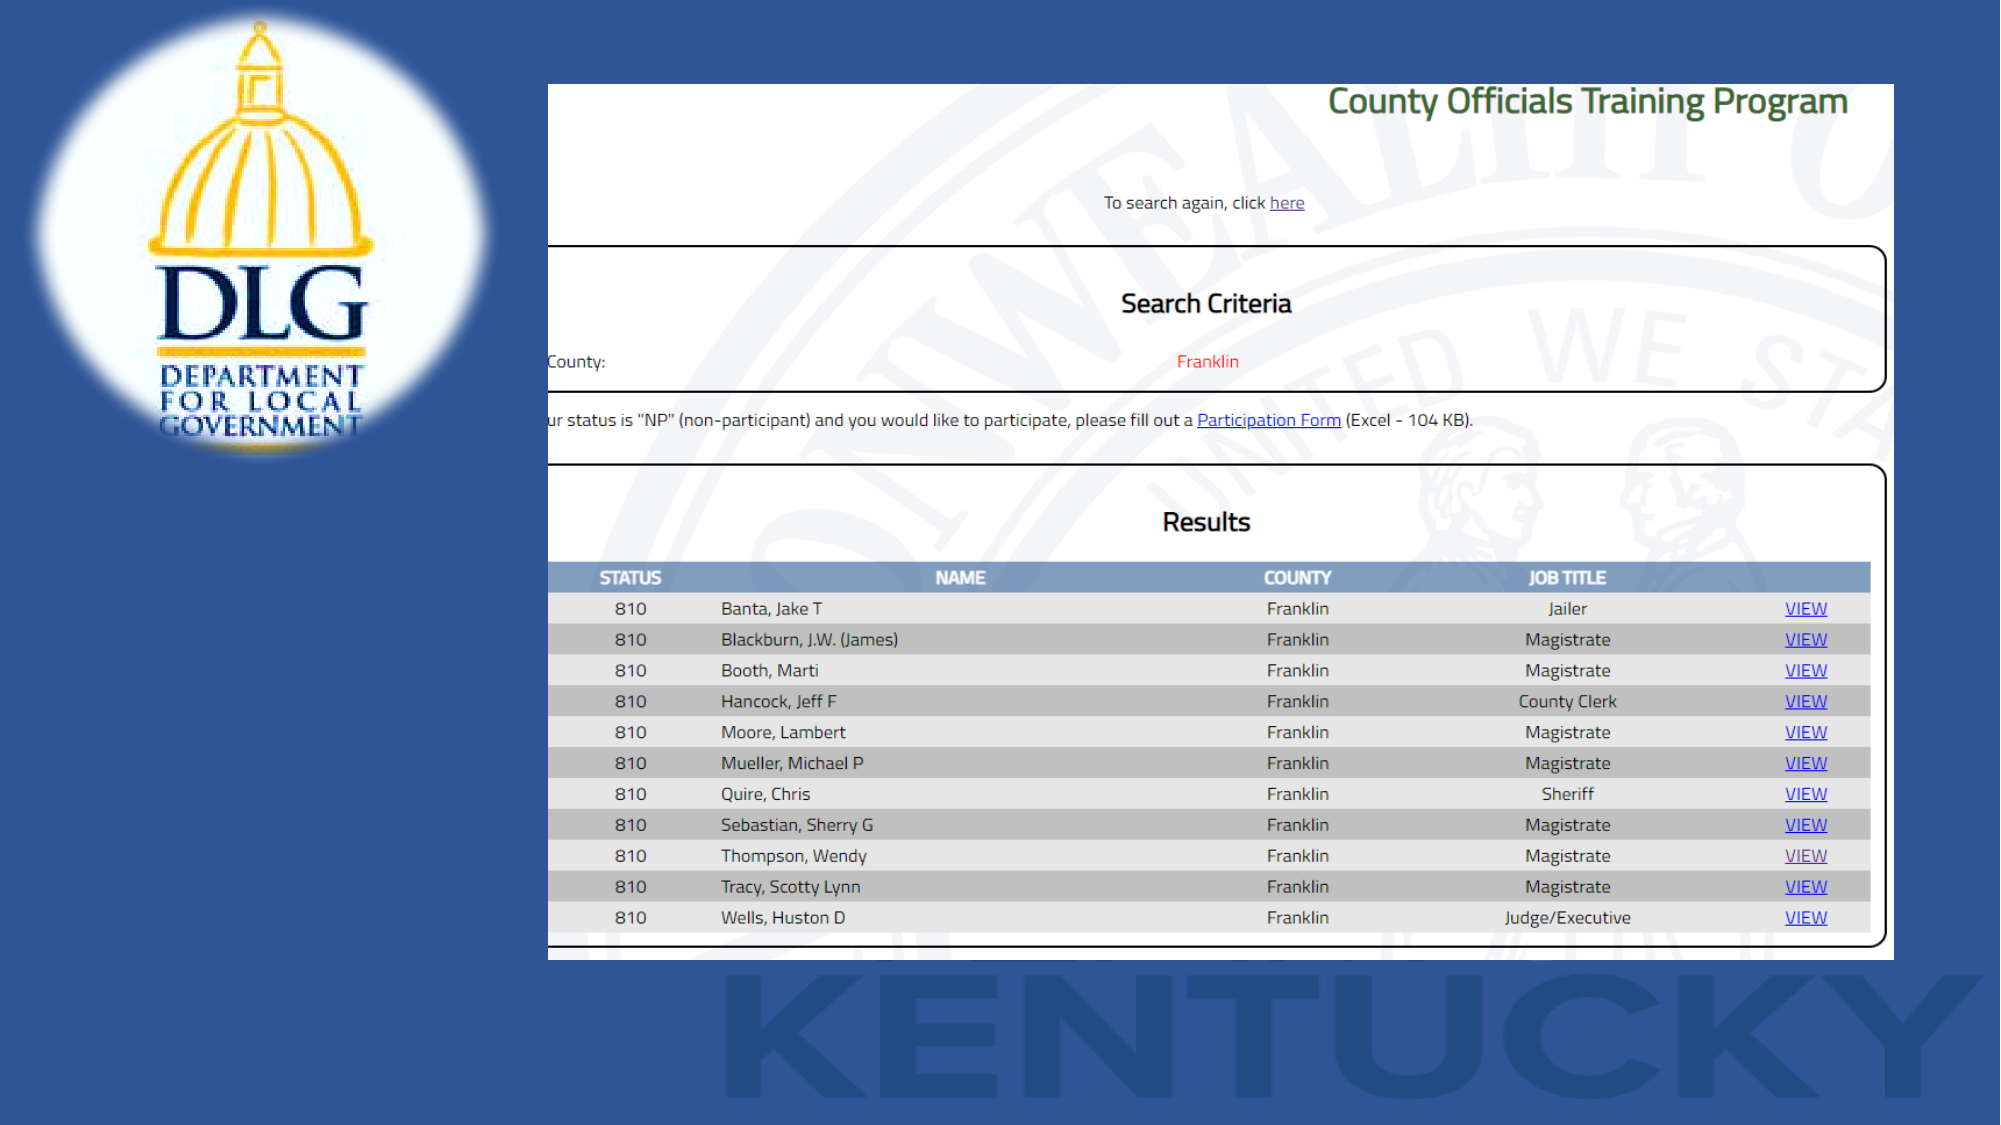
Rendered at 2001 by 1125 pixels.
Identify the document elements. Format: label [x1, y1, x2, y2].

picture [548, 84, 1894, 960]
picture [41, 21, 481, 402]
list [137, 299, 1863, 1014]
